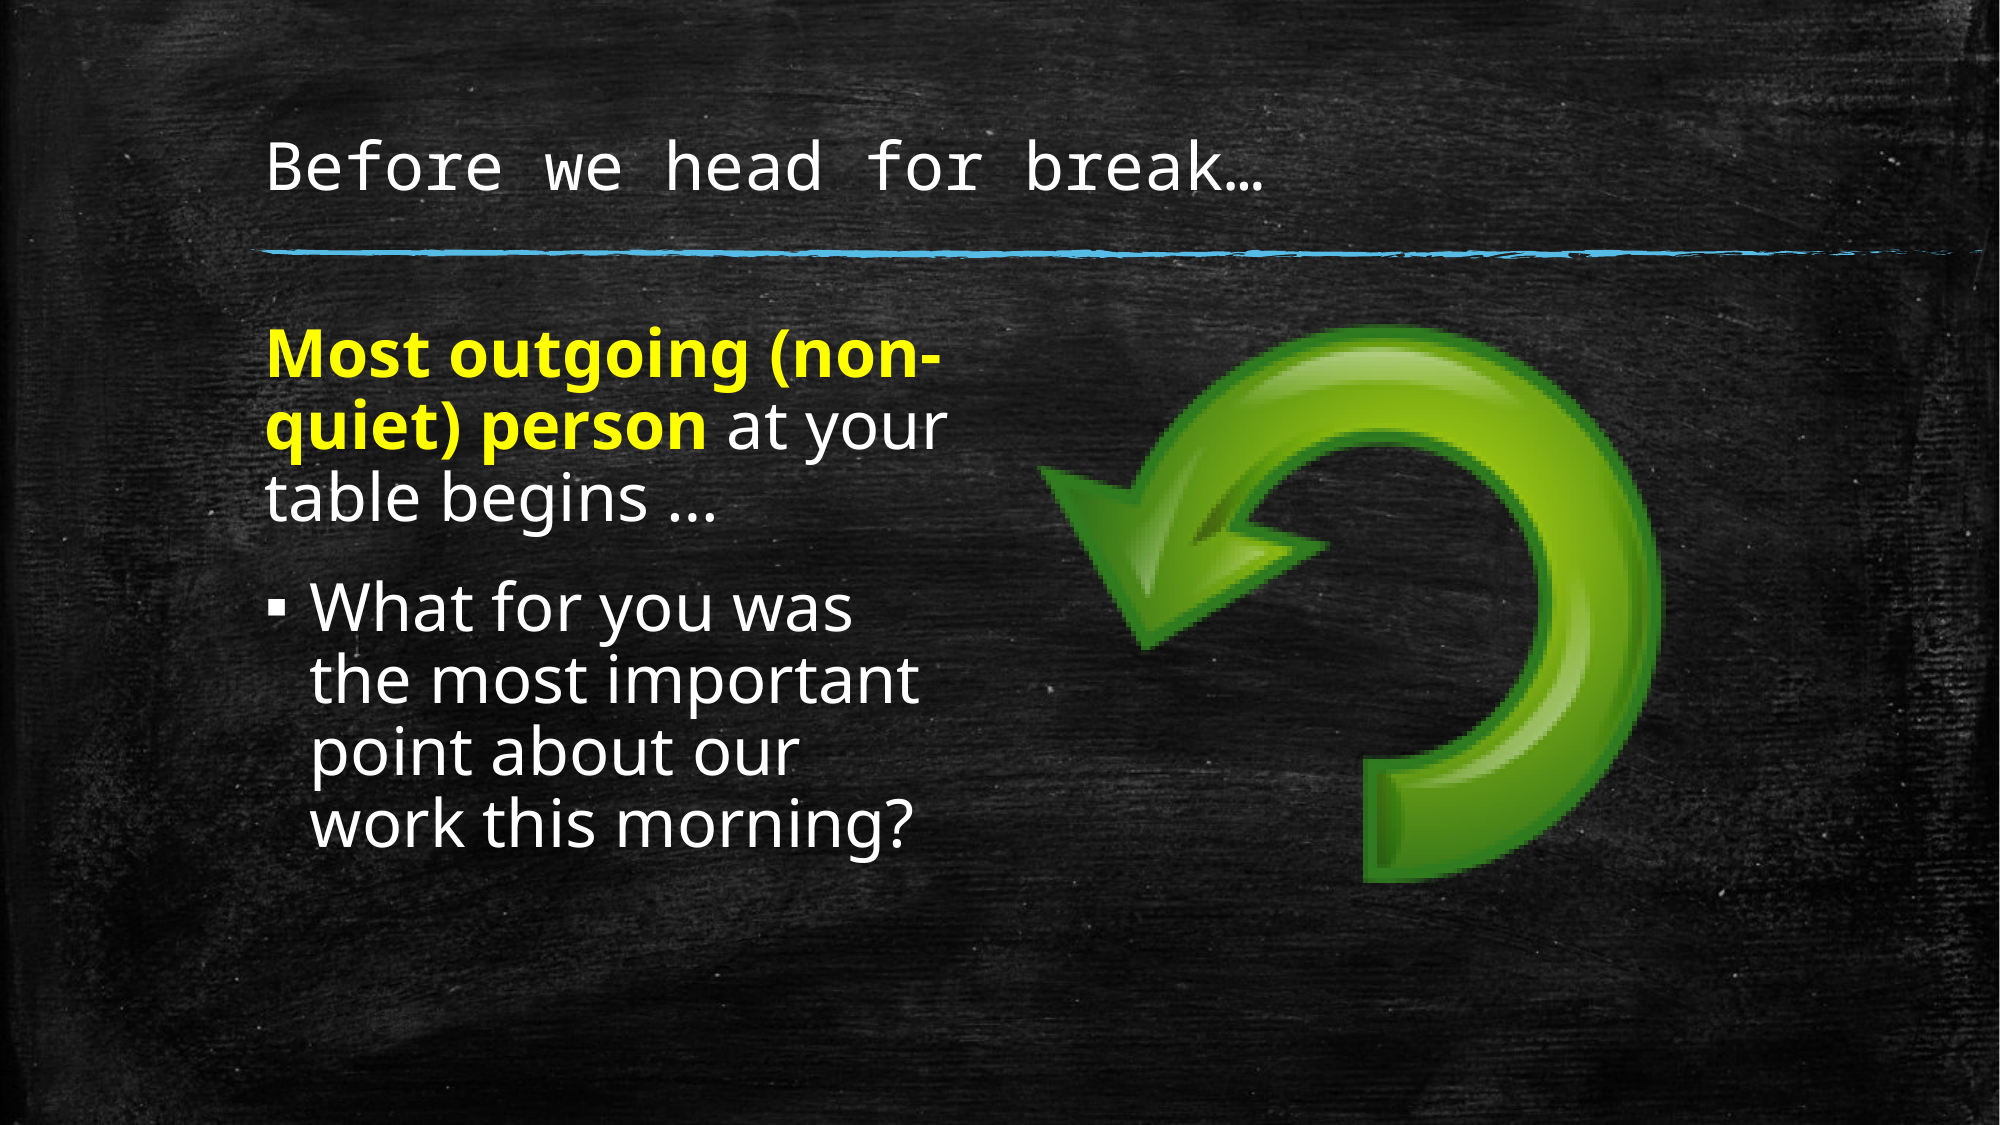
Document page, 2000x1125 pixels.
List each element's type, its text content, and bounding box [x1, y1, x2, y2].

title Before we head for break… [249, 45, 1750, 213]
picture [1037, 324, 1666, 883]
list Most outgoing (non-quiet) person at your table begins … What for you was the most important point about our work this morning? [249, 312, 975, 1013]
